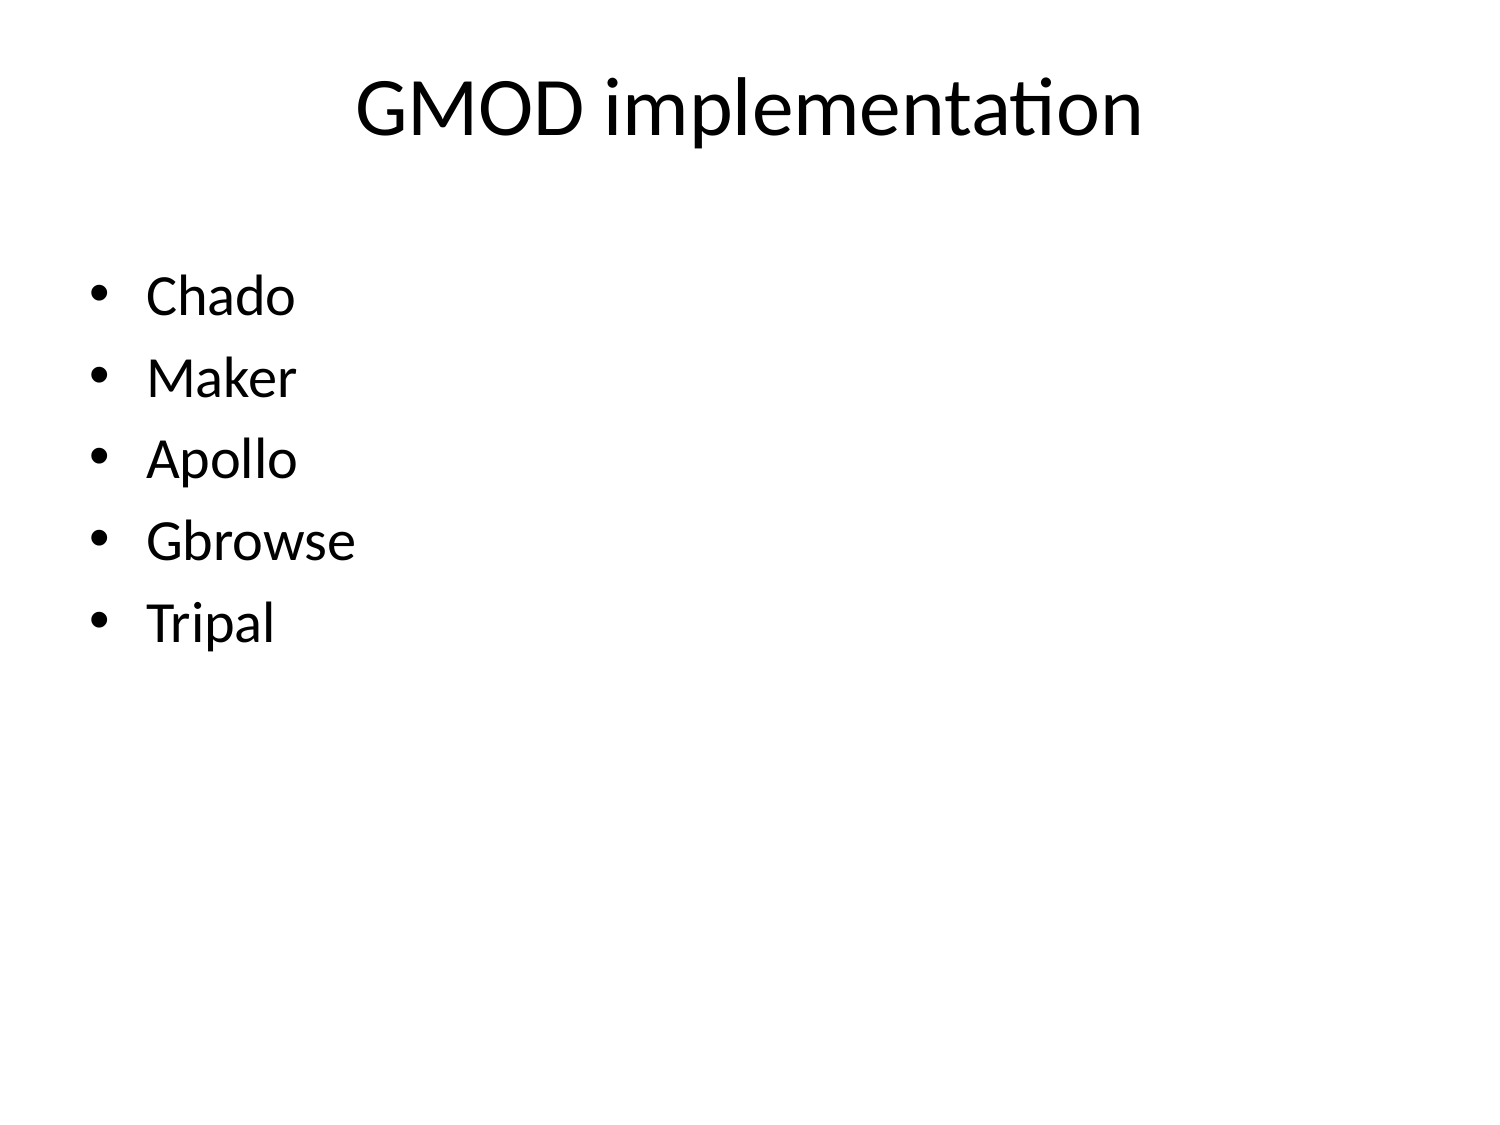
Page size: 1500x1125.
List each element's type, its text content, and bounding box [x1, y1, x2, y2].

text_box Chado Maker Apollo Gbrowse Tripal [74, 249, 1425, 675]
text_box GMOD implementation [74, 45, 1425, 233]
